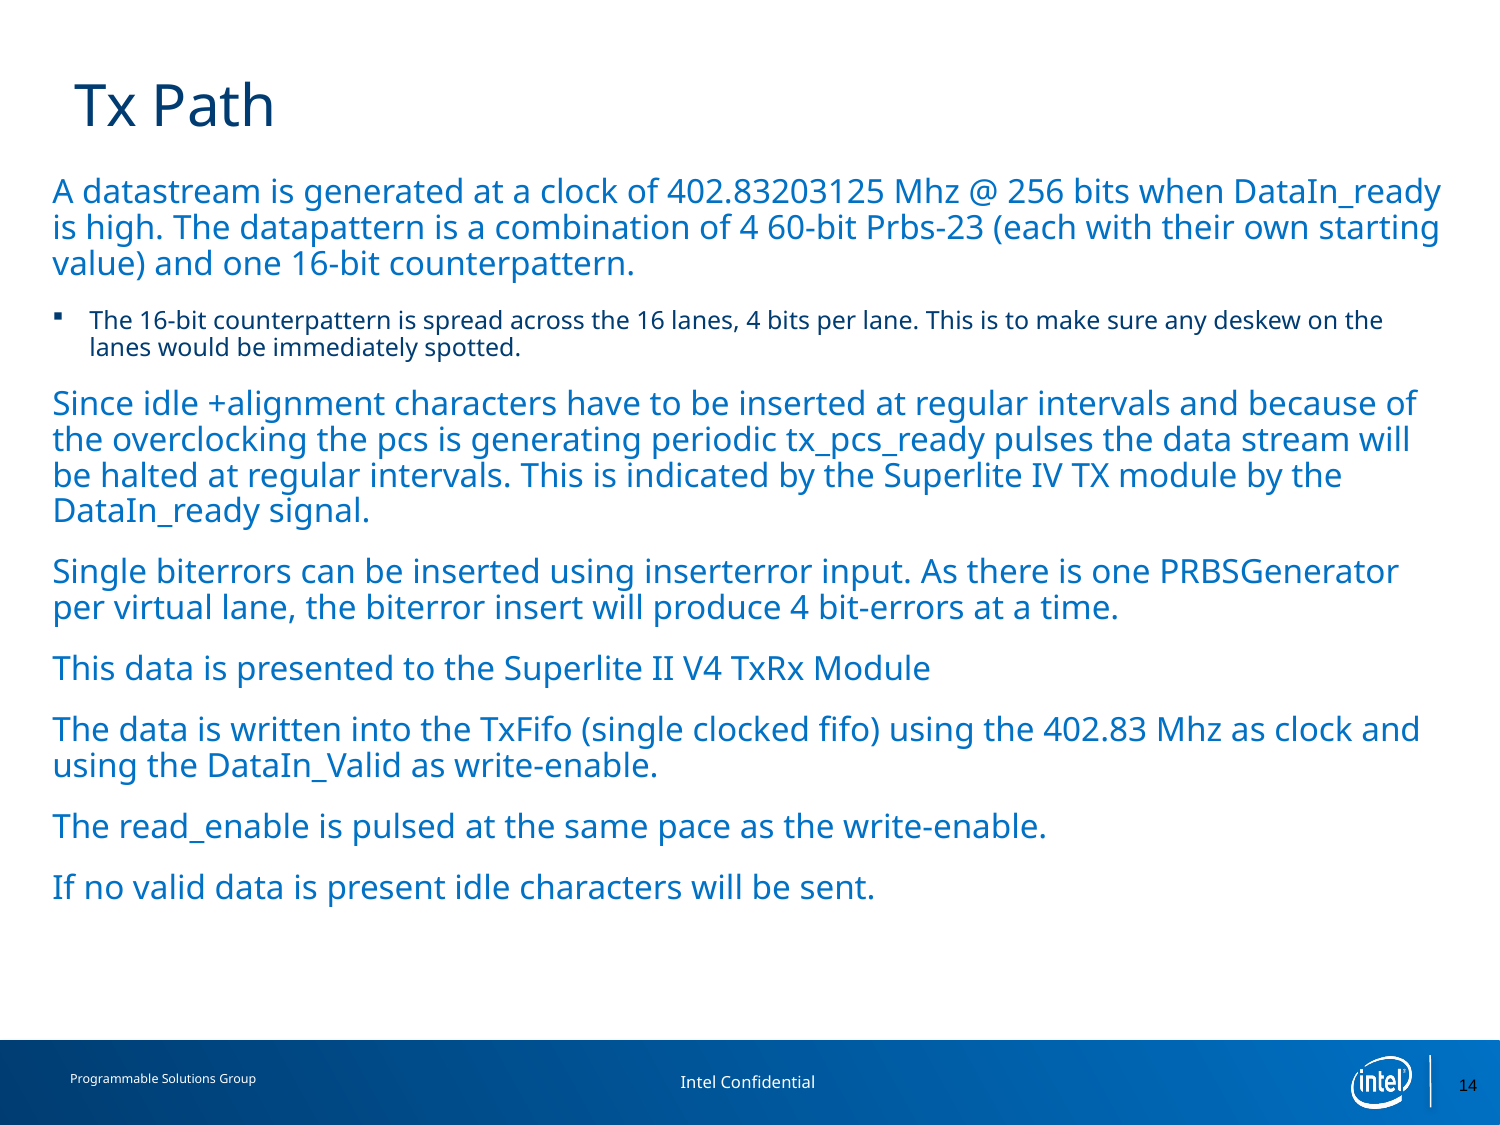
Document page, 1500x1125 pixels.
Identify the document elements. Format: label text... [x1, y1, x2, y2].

list A datastream is generated at a clock of 402.83203125 Mhz @ 256 bits when DataIn_ready is high. The datapattern is a combination of 4 60-bit Prbs-23 (each with their own starting value) and one 16-bit counterpattern. The 16-bit counterpattern is spread across the 16 lanes, 4 bits per lane. This is to make sure any deskew on the lanes would be immediately spotted. Since idle +alignment characters have to be inserted at regular intervals and because of the overclocking the pcs is generating periodic tx_pcs_ready pulses the data stream will be halted at regular intervals. This is indicated by the Superlite IV TX module by the DataIn_ready signal. Single biterrors can be inserted using inserterror input. As there is one PRBSGenerator per virtual lane, the biterror insert will produce 4 bit-errors at a time. This data is presented to the Superlite II V4 TxRx Module The data is written into the TxFifo (single clocked fifo) using the 402.83 Mhz as clock and using the DataIn_Valid as write-enable. The read_enable is pulsed at the same pace as the write-enable. If no valid data is present idle characters will be sent. [52, 174, 1448, 1000]
title Tx Path [74, 67, 1425, 174]
slide_number 14 [1127, 1055, 1478, 1116]
